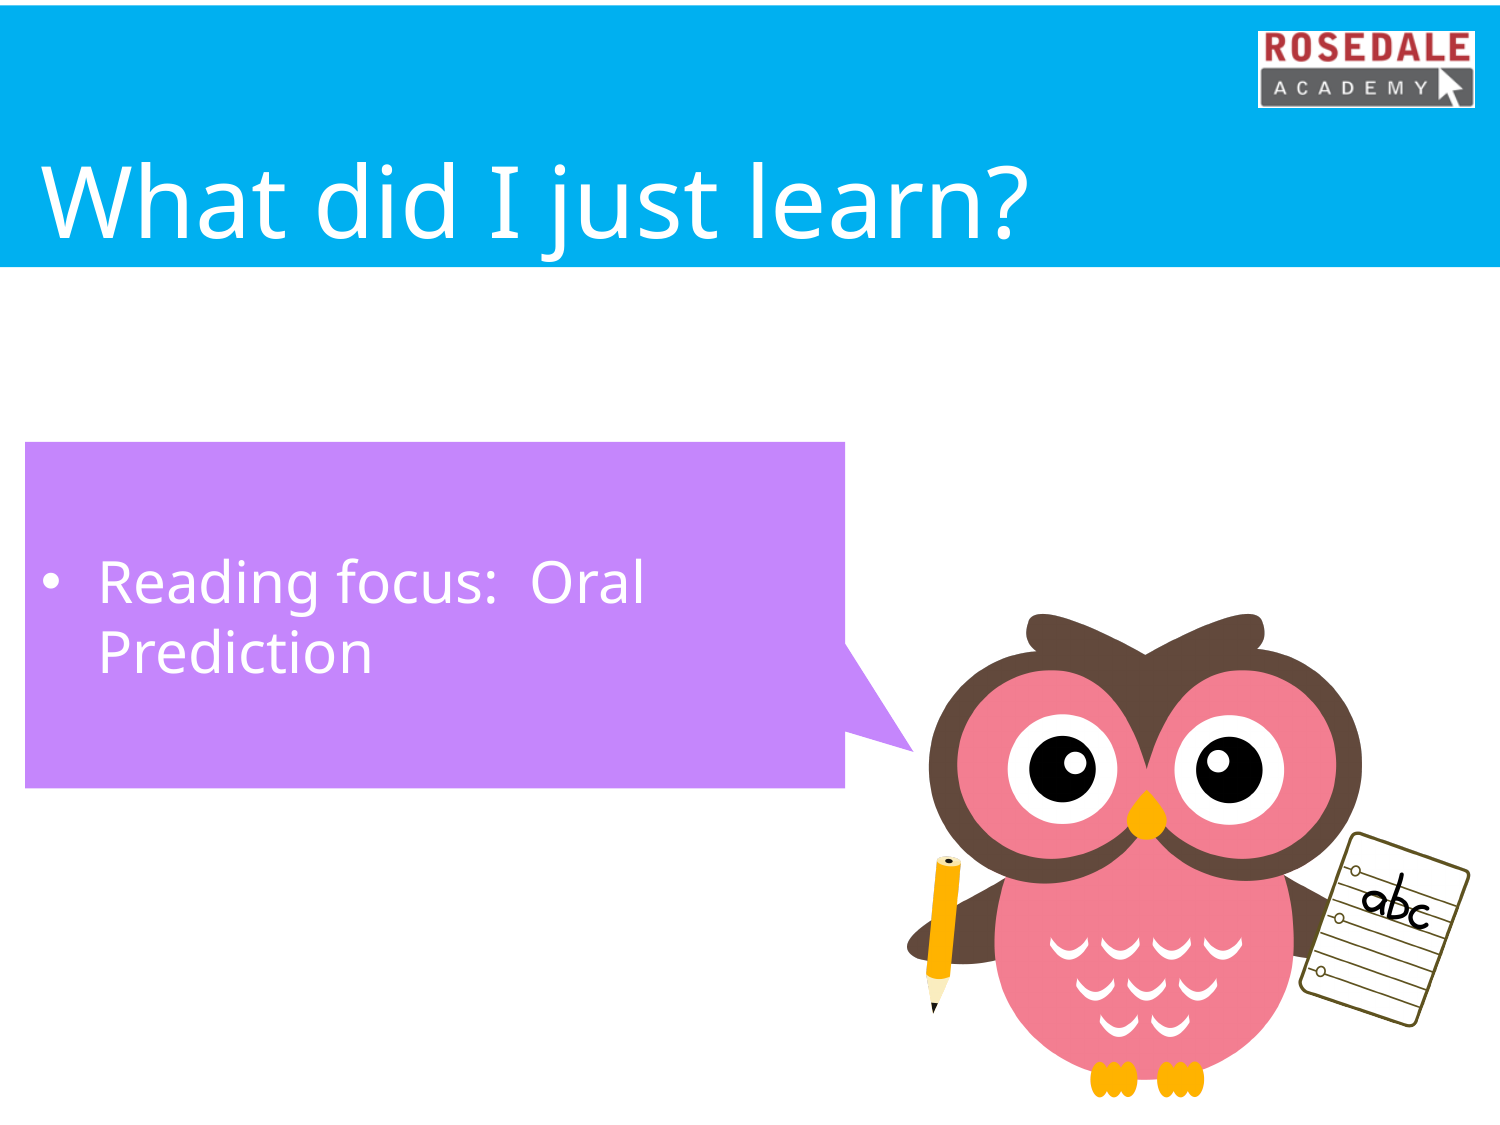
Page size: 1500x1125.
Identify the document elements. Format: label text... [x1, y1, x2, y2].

text_box [0, 4, 1500, 268]
picture [904, 609, 1473, 1100]
text_box What did I just learn? [25, 130, 1388, 266]
text_box Reading focus: Oral Prediction [25, 441, 904, 789]
picture [1259, 32, 1474, 107]
